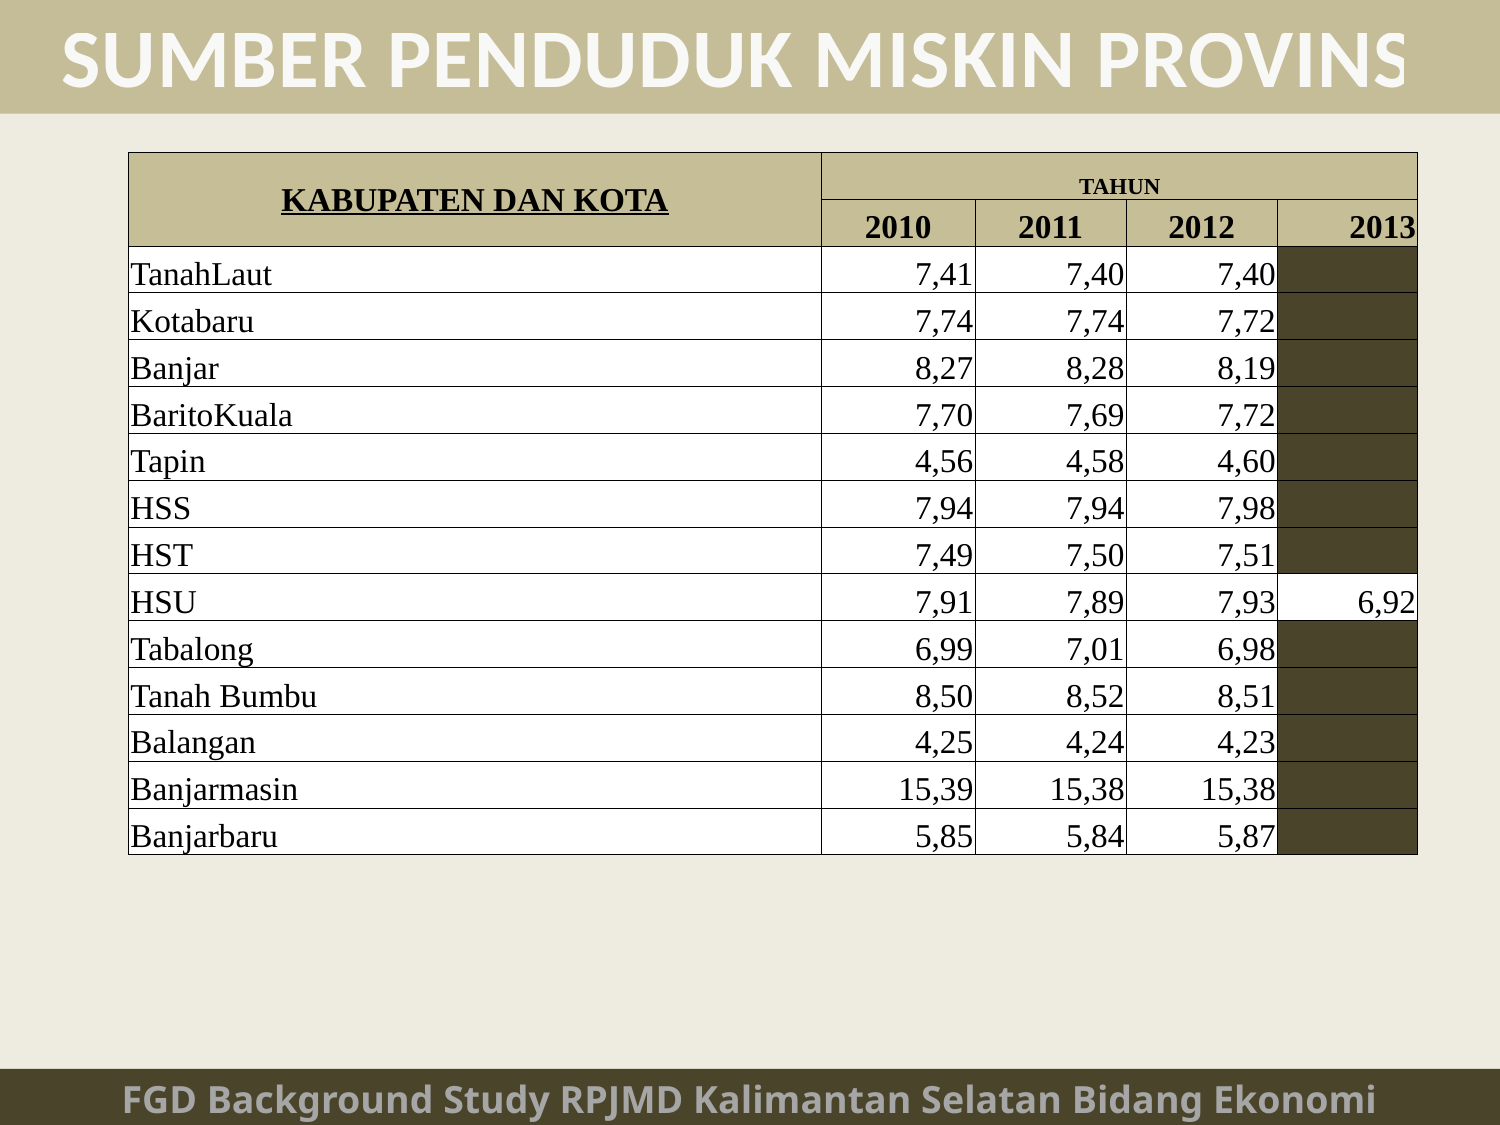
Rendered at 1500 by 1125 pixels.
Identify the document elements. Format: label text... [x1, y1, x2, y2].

table_header KABUPATEN DAN KOTA [129, 153, 821, 246]
table_cell [1278, 247, 1417, 292]
table_cell [1278, 668, 1417, 714]
table_cell 7,93 [1127, 574, 1277, 620]
table_cell [1278, 528, 1417, 573]
table_cell 8,28 [976, 340, 1126, 386]
table_cell 7,74 [976, 293, 1126, 339]
table_cell [1278, 481, 1417, 527]
table_cell 7,49 [822, 528, 975, 573]
table_cell 8,19 [1127, 340, 1277, 386]
table_cell [1278, 762, 1417, 808]
table_cell 7,74 [822, 293, 975, 339]
table_cell 7,98 [1127, 481, 1277, 527]
table_cell [1278, 809, 1417, 854]
table_cell 5,85 [822, 809, 975, 854]
table_cell 8,52 [976, 668, 1126, 714]
table_cell Banjarmasin [129, 762, 821, 808]
table_cell Tapin [129, 434, 821, 480]
table_cell [1278, 621, 1417, 667]
table_cell 7,50 [976, 528, 1126, 573]
table_cell 7,91 [822, 574, 975, 620]
table_cell 7,69 [976, 387, 1126, 433]
table_cell Banjar [129, 340, 821, 386]
table_cell Tabalong [129, 621, 821, 667]
table_cell 8,50 [822, 668, 975, 714]
table_cell Banjarbaru [129, 809, 821, 854]
table_cell 8,27 [822, 340, 975, 386]
table_cell 7,01 [976, 621, 1126, 667]
table_cell 7,94 [976, 481, 1126, 527]
table_cell Kotabaru [129, 293, 821, 339]
table_cell 7,94 [822, 481, 975, 527]
table_cell 7,40 [1127, 247, 1277, 292]
table_cell HSS [129, 481, 821, 527]
table_cell 7,41 [822, 247, 975, 292]
table_cell 8,51 [1127, 668, 1277, 714]
table_cell Tanah Bumbu [129, 668, 821, 714]
table_cell 15,38 [976, 762, 1126, 808]
table_cell 4,58 [976, 434, 1126, 480]
table_cell 4,56 [822, 434, 975, 480]
table_cell 4,23 [1127, 715, 1277, 761]
table_cell TanahLaut [129, 247, 821, 292]
table_cell 4,24 [976, 715, 1126, 761]
table_cell 15,38 [1127, 762, 1277, 808]
table_cell 5,87 [1127, 809, 1277, 854]
table_cell 7,51 [1127, 528, 1277, 573]
table_cell 6,92 [1278, 574, 1417, 620]
table_cell 2012 [1127, 200, 1277, 246]
table_cell HST [129, 528, 821, 573]
table_cell [1278, 715, 1417, 761]
table_cell 7,72 [1127, 293, 1277, 339]
table_cell 2011 [976, 200, 1126, 246]
table_cell Balangan [129, 715, 821, 761]
table_cell 7,89 [976, 574, 1126, 620]
table_cell [1278, 434, 1417, 480]
table_cell 6,98 [1127, 621, 1277, 667]
text_box SUMBER PENDUDUK MISKIN PROVINSI [0, 0, 1500, 116]
table_cell 2010 [822, 200, 975, 246]
table_cell [1278, 293, 1417, 339]
table_cell [1278, 340, 1417, 386]
table_cell 7,40 [976, 247, 1126, 292]
table_cell 7,72 [1127, 387, 1277, 433]
table_cell HSU [129, 574, 821, 620]
table_cell 5,84 [976, 809, 1126, 854]
table_cell 15,39 [822, 762, 975, 808]
table_cell BaritoKuala [129, 387, 821, 433]
table_cell 4,60 [1127, 434, 1277, 480]
table_cell 7,70 [822, 387, 975, 433]
table_cell 2013 [1278, 200, 1417, 246]
table_cell [1278, 387, 1417, 433]
text_box FGD Background Study RPJMD Kalimantan Selatan Bidang Ekonomi [0, 1068, 1500, 1125]
table_header TAHUN [822, 153, 1417, 199]
table_cell 4,25 [822, 715, 975, 761]
table_cell 6,99 [822, 621, 975, 667]
